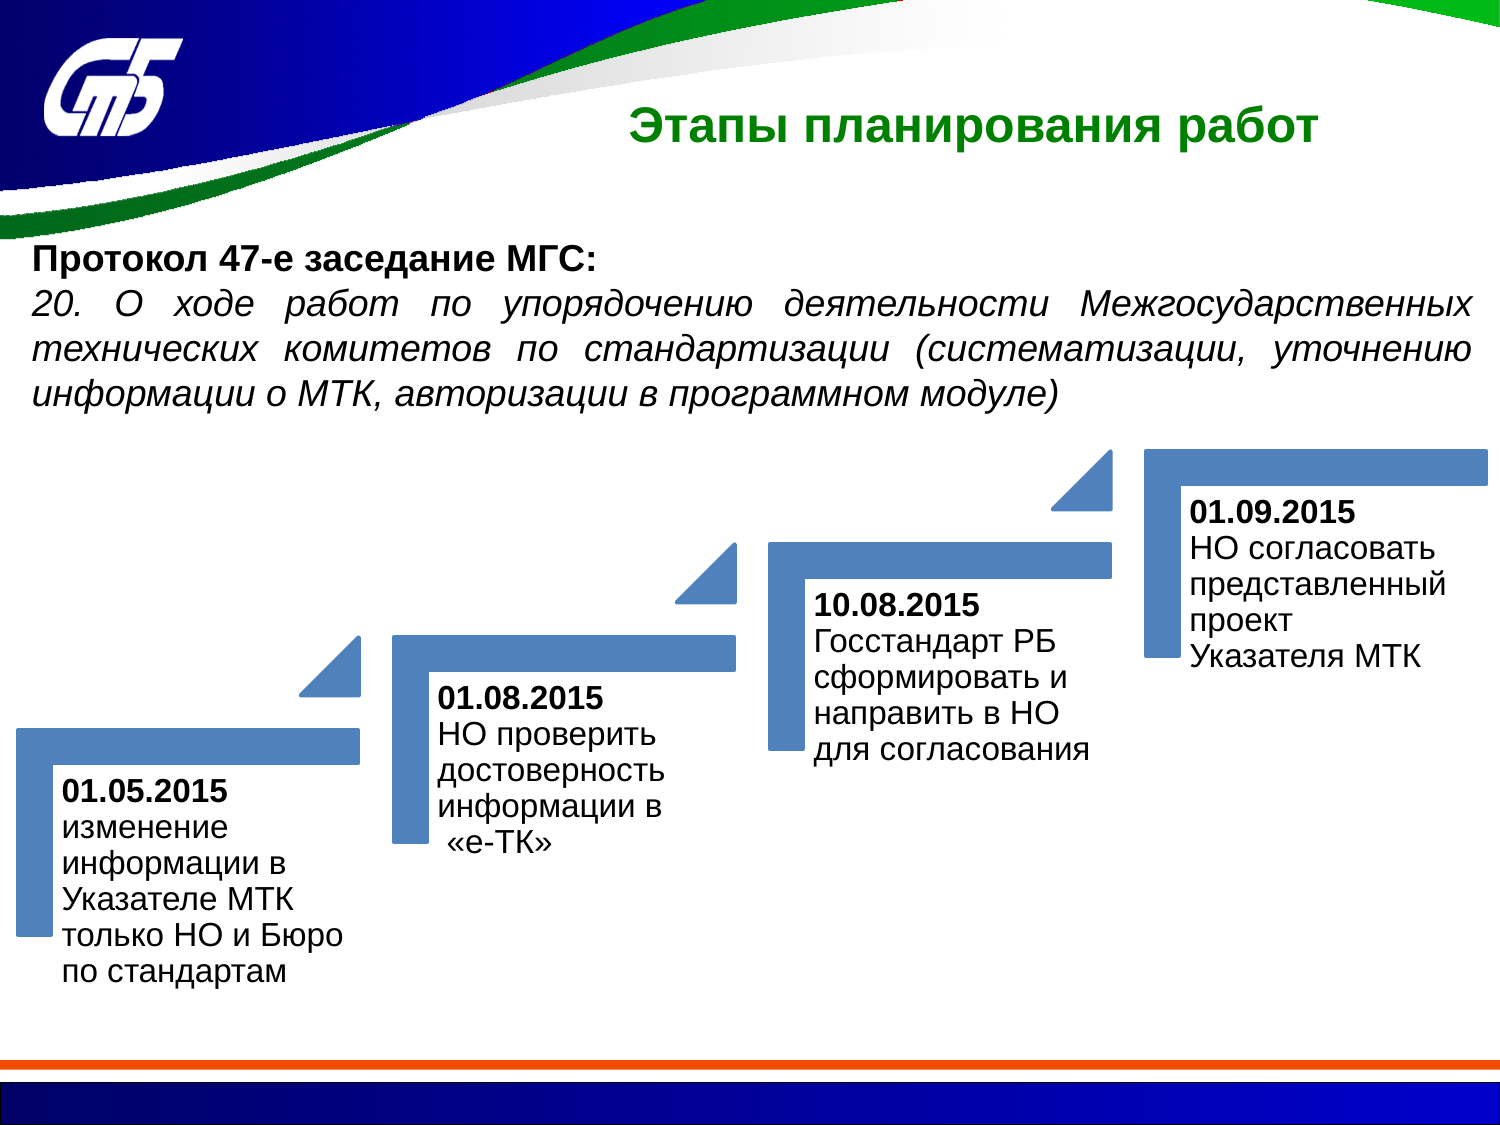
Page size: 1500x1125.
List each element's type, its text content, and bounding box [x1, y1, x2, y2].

picture [0, 0, 1500, 1047]
text_box Протокол 47-е заседание МГС: 20. О ходе работ по упорядочению деятельности Межгосударственных технических комитетов по стандартизации (систематизации, уточнению информации о МТК, авторизации в программном модуле) [17, 226, 1488, 408]
text_box Этапы планирования работ [360, 90, 1500, 156]
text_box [16, 408, 1488, 1076]
